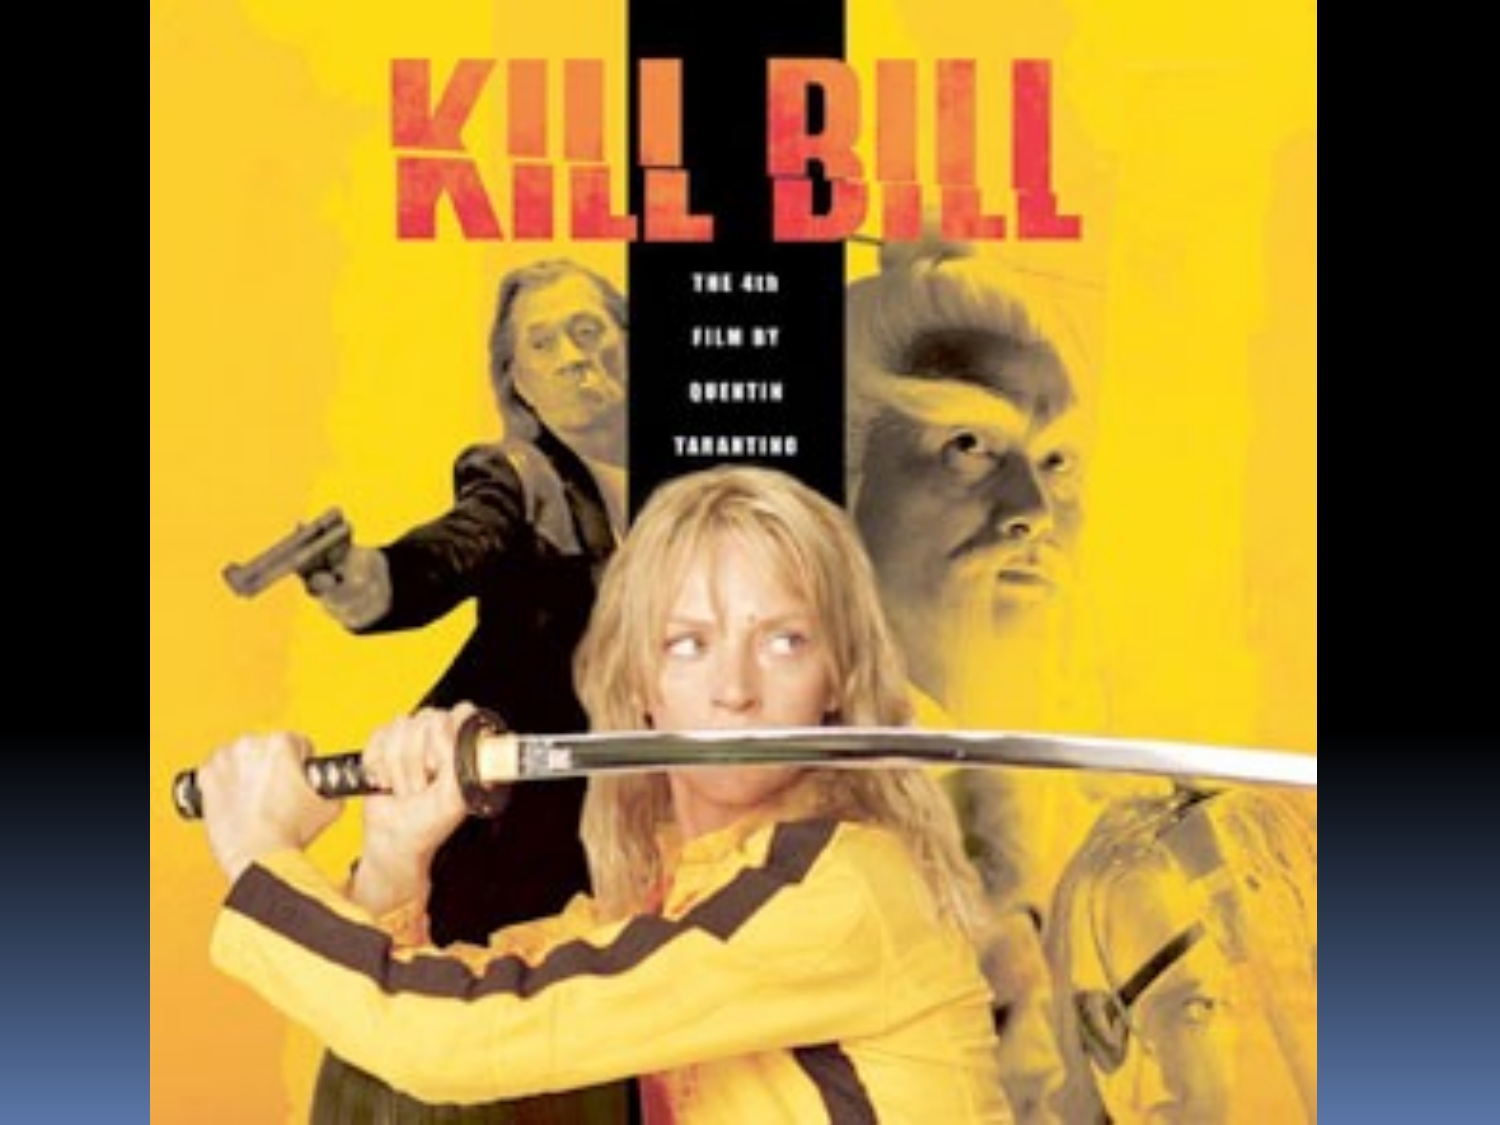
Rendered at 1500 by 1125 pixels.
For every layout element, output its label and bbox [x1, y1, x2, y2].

picture [149, 0, 1318, 1125]
